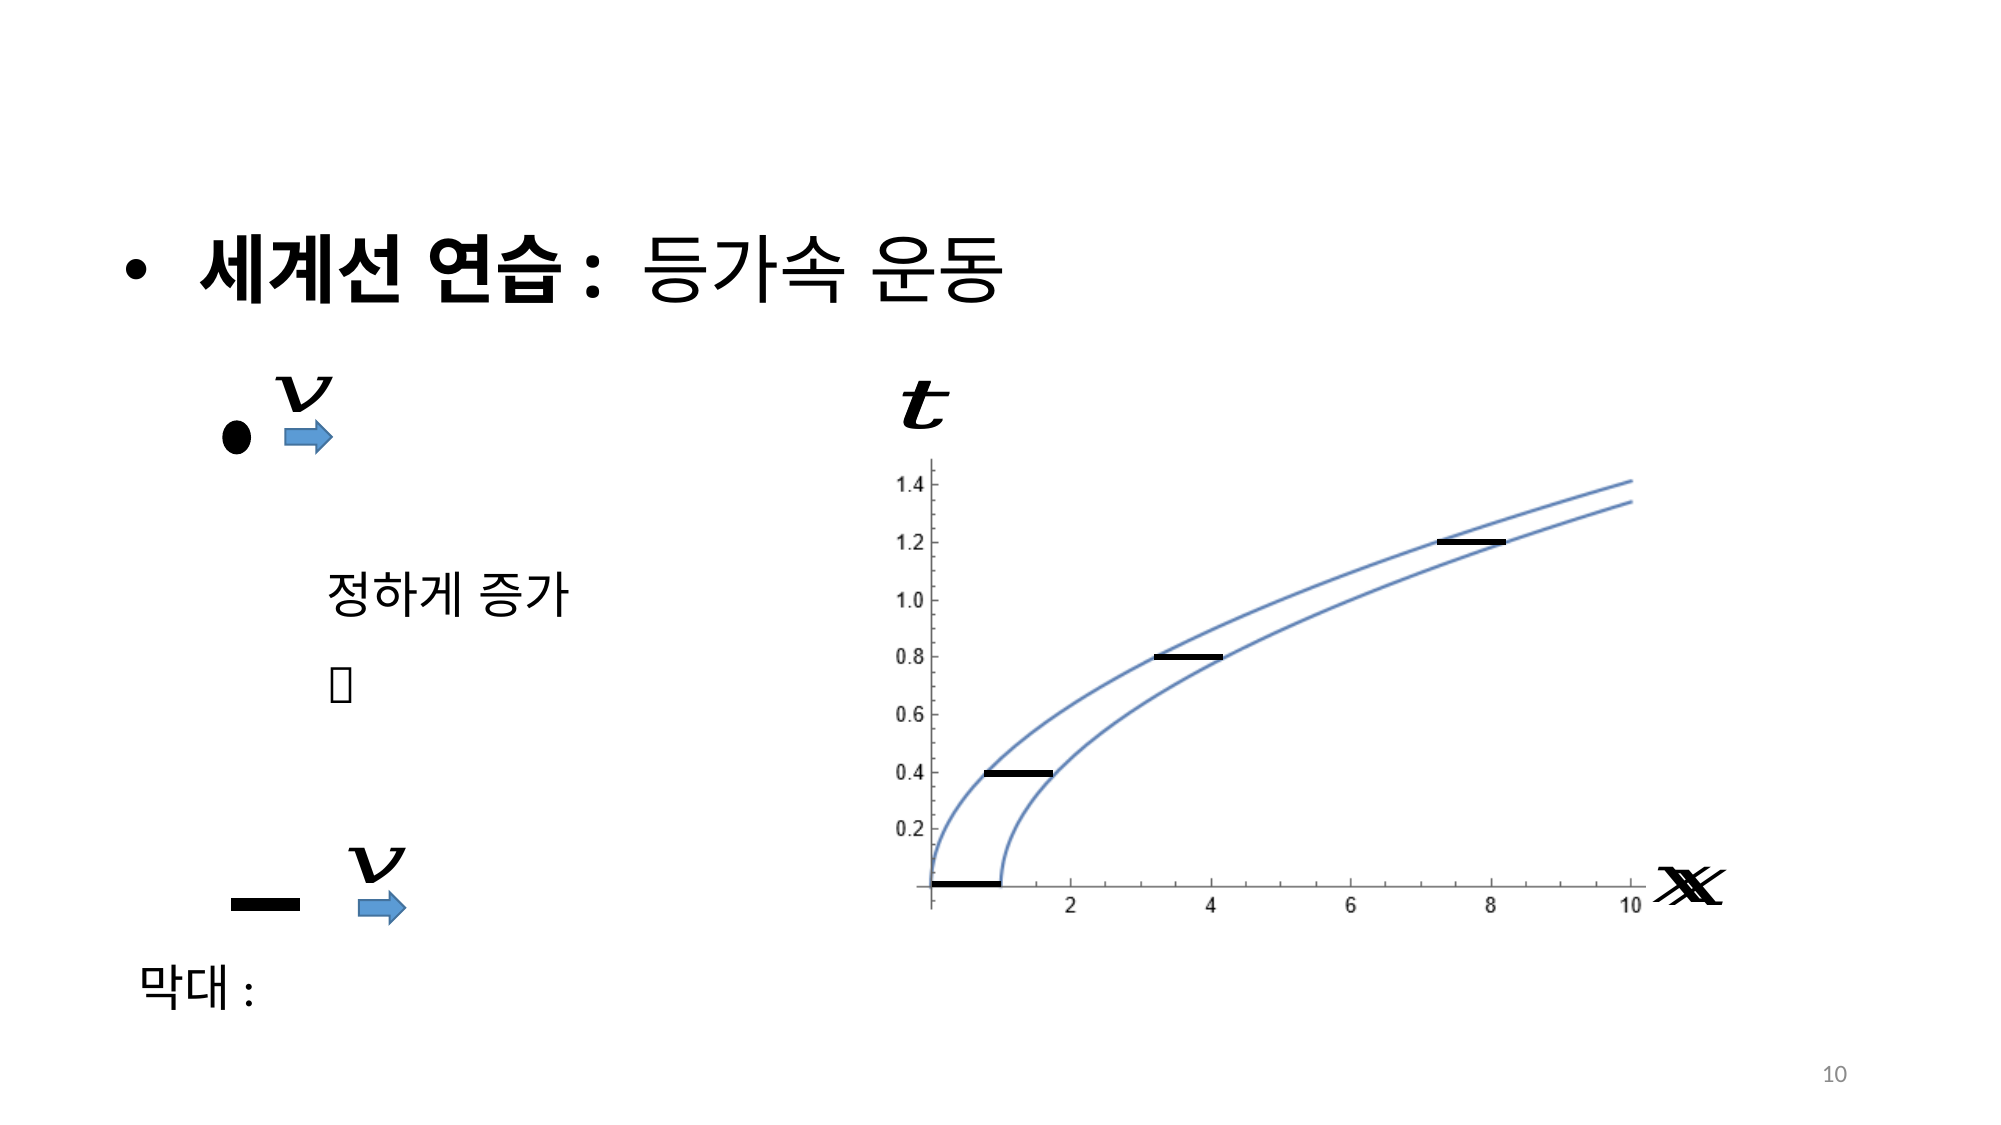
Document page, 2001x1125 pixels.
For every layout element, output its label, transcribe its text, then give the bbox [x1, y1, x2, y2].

slide_number 10 [1412, 1042, 1863, 1103]
text_box [284, 418, 334, 455]
title 세계선 연습: 등가속 운동 [108, 174, 1834, 372]
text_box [895, 368, 1732, 922]
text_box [113, 823, 416, 1025]
text_box [222, 420, 252, 455]
